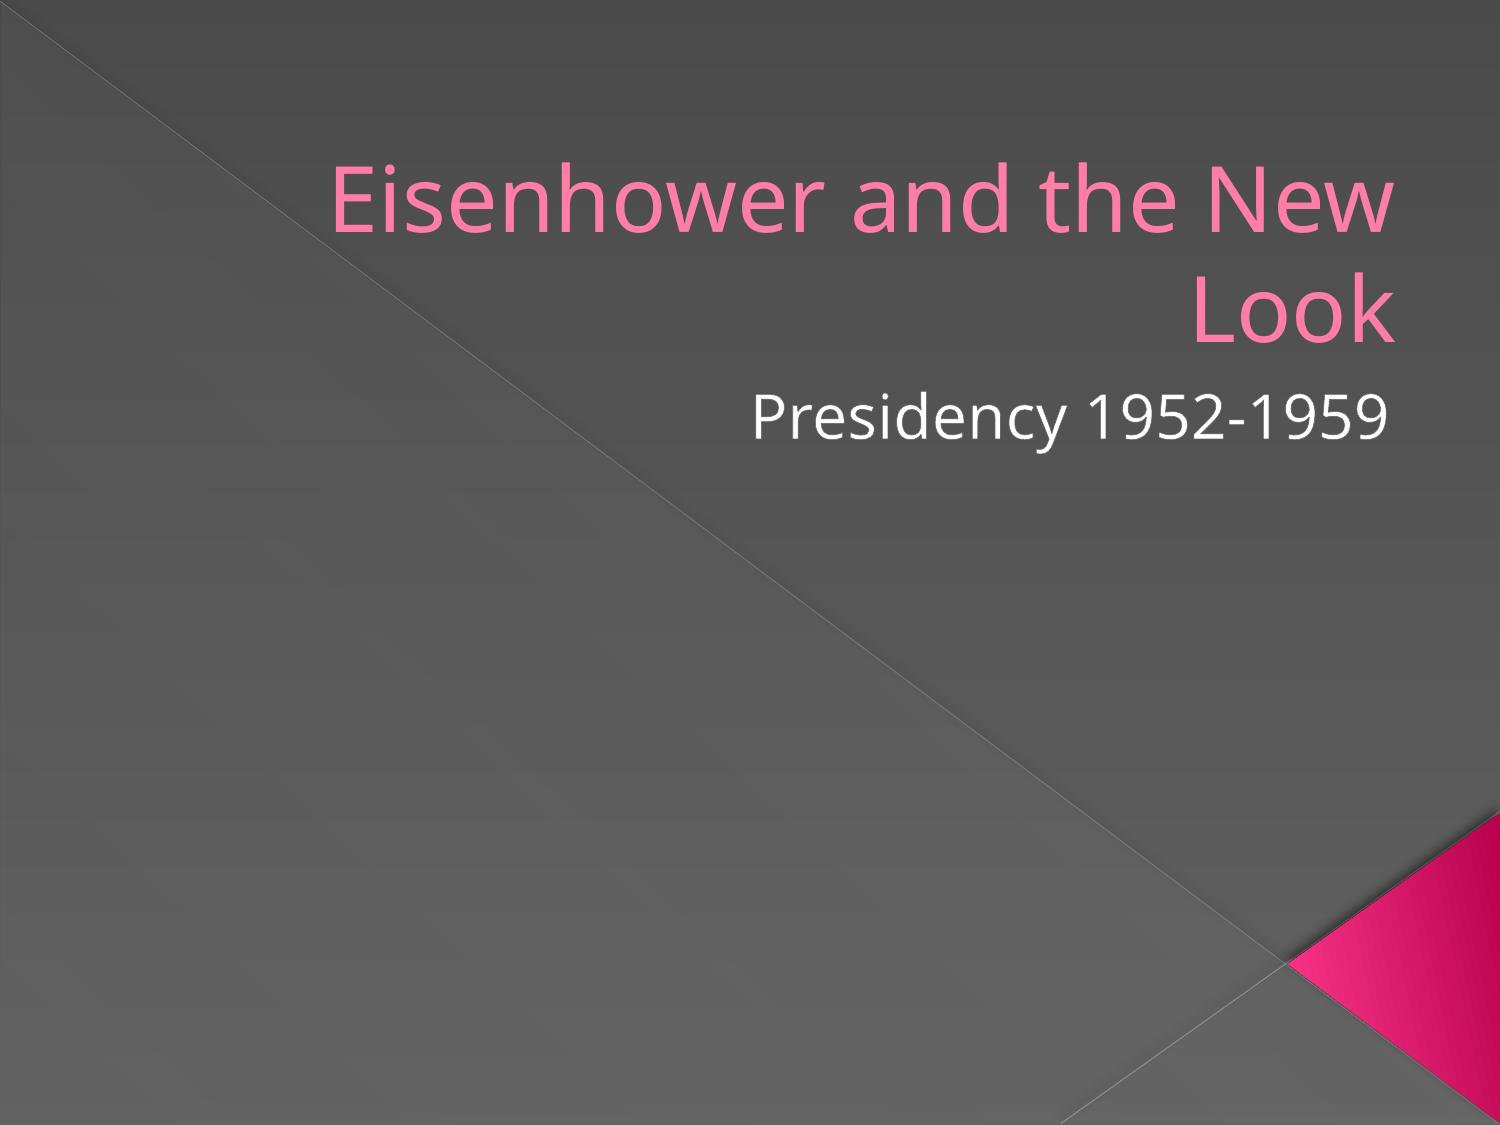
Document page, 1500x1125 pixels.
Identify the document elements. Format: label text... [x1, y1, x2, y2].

subtitle Presidency 1952-1959 [88, 369, 1412, 657]
title Eisenhower and the New Look [88, 127, 1412, 369]
